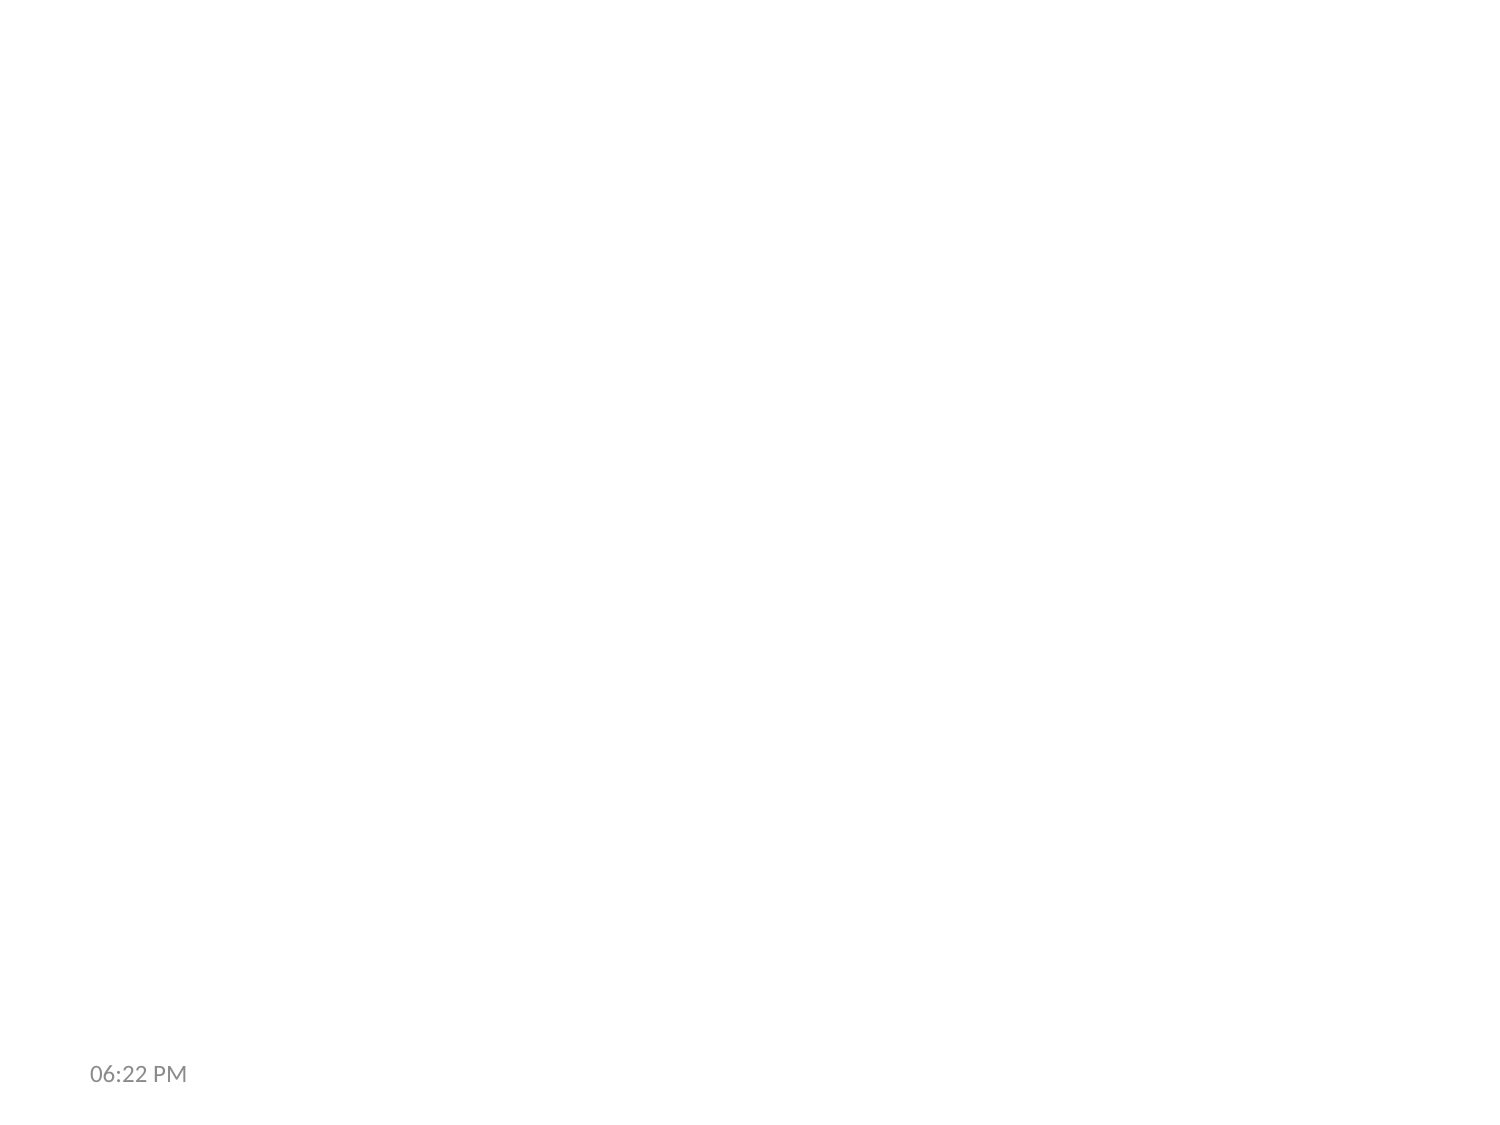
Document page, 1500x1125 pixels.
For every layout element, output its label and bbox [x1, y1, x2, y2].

slide_number [75, 1042, 425, 1103]
